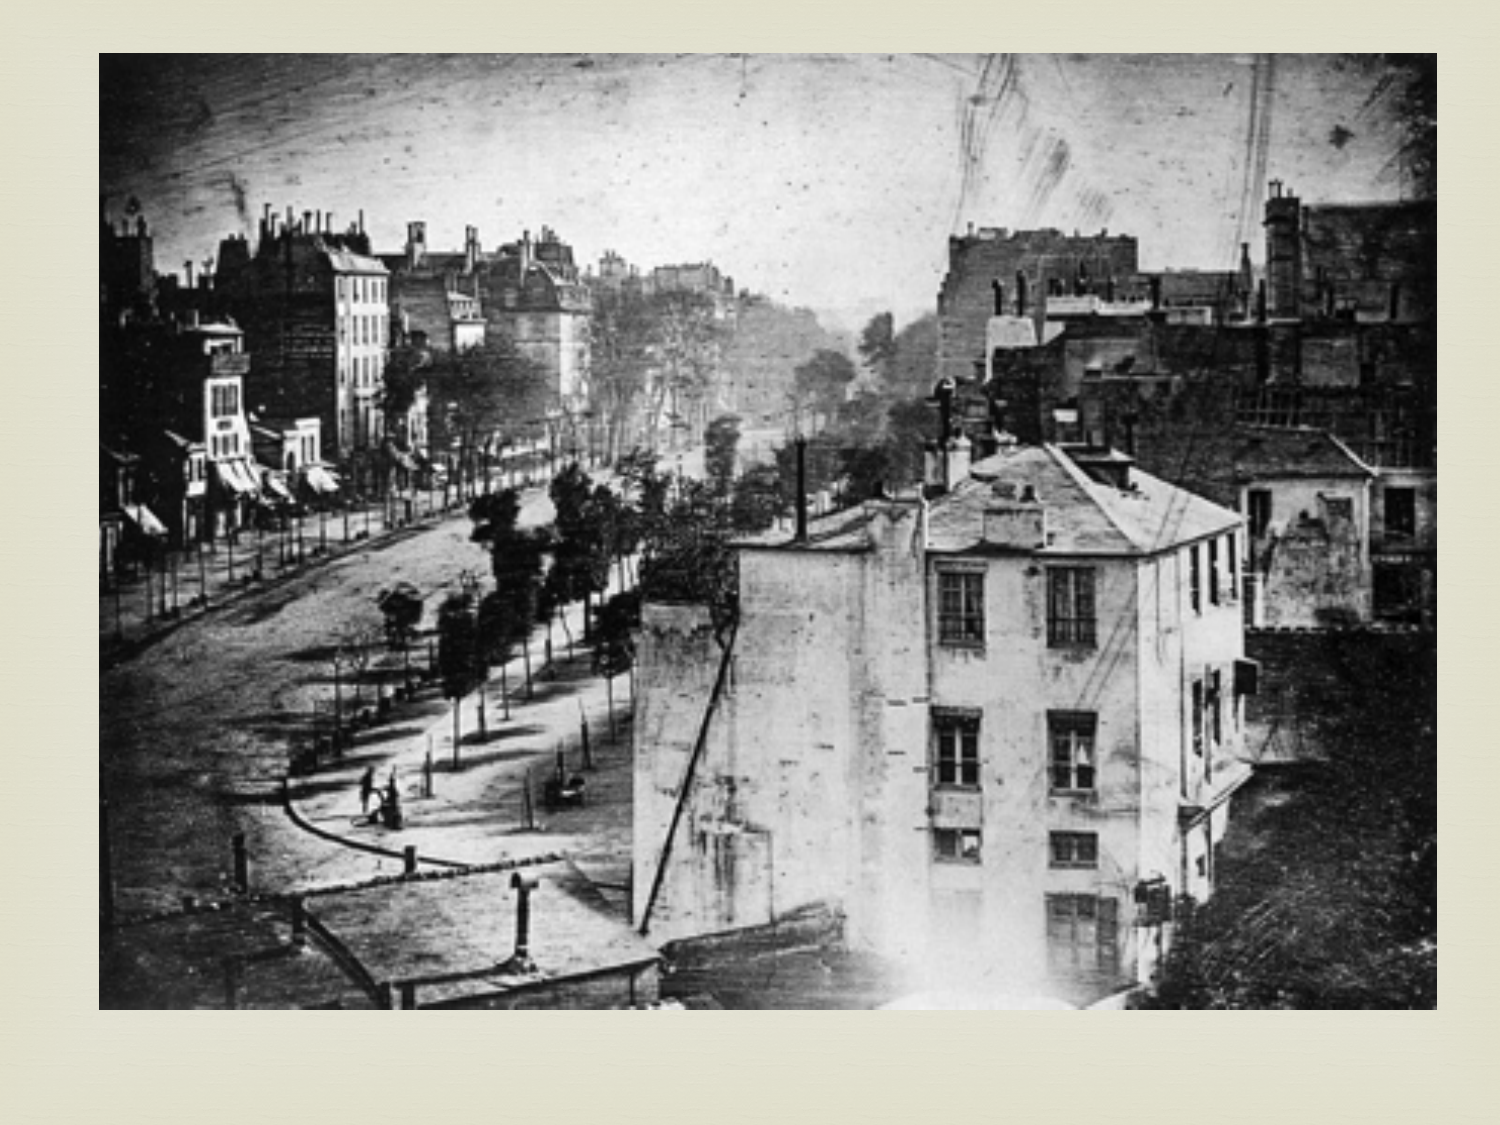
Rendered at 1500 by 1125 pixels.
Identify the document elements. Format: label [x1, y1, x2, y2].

picture [99, 53, 1438, 1010]
